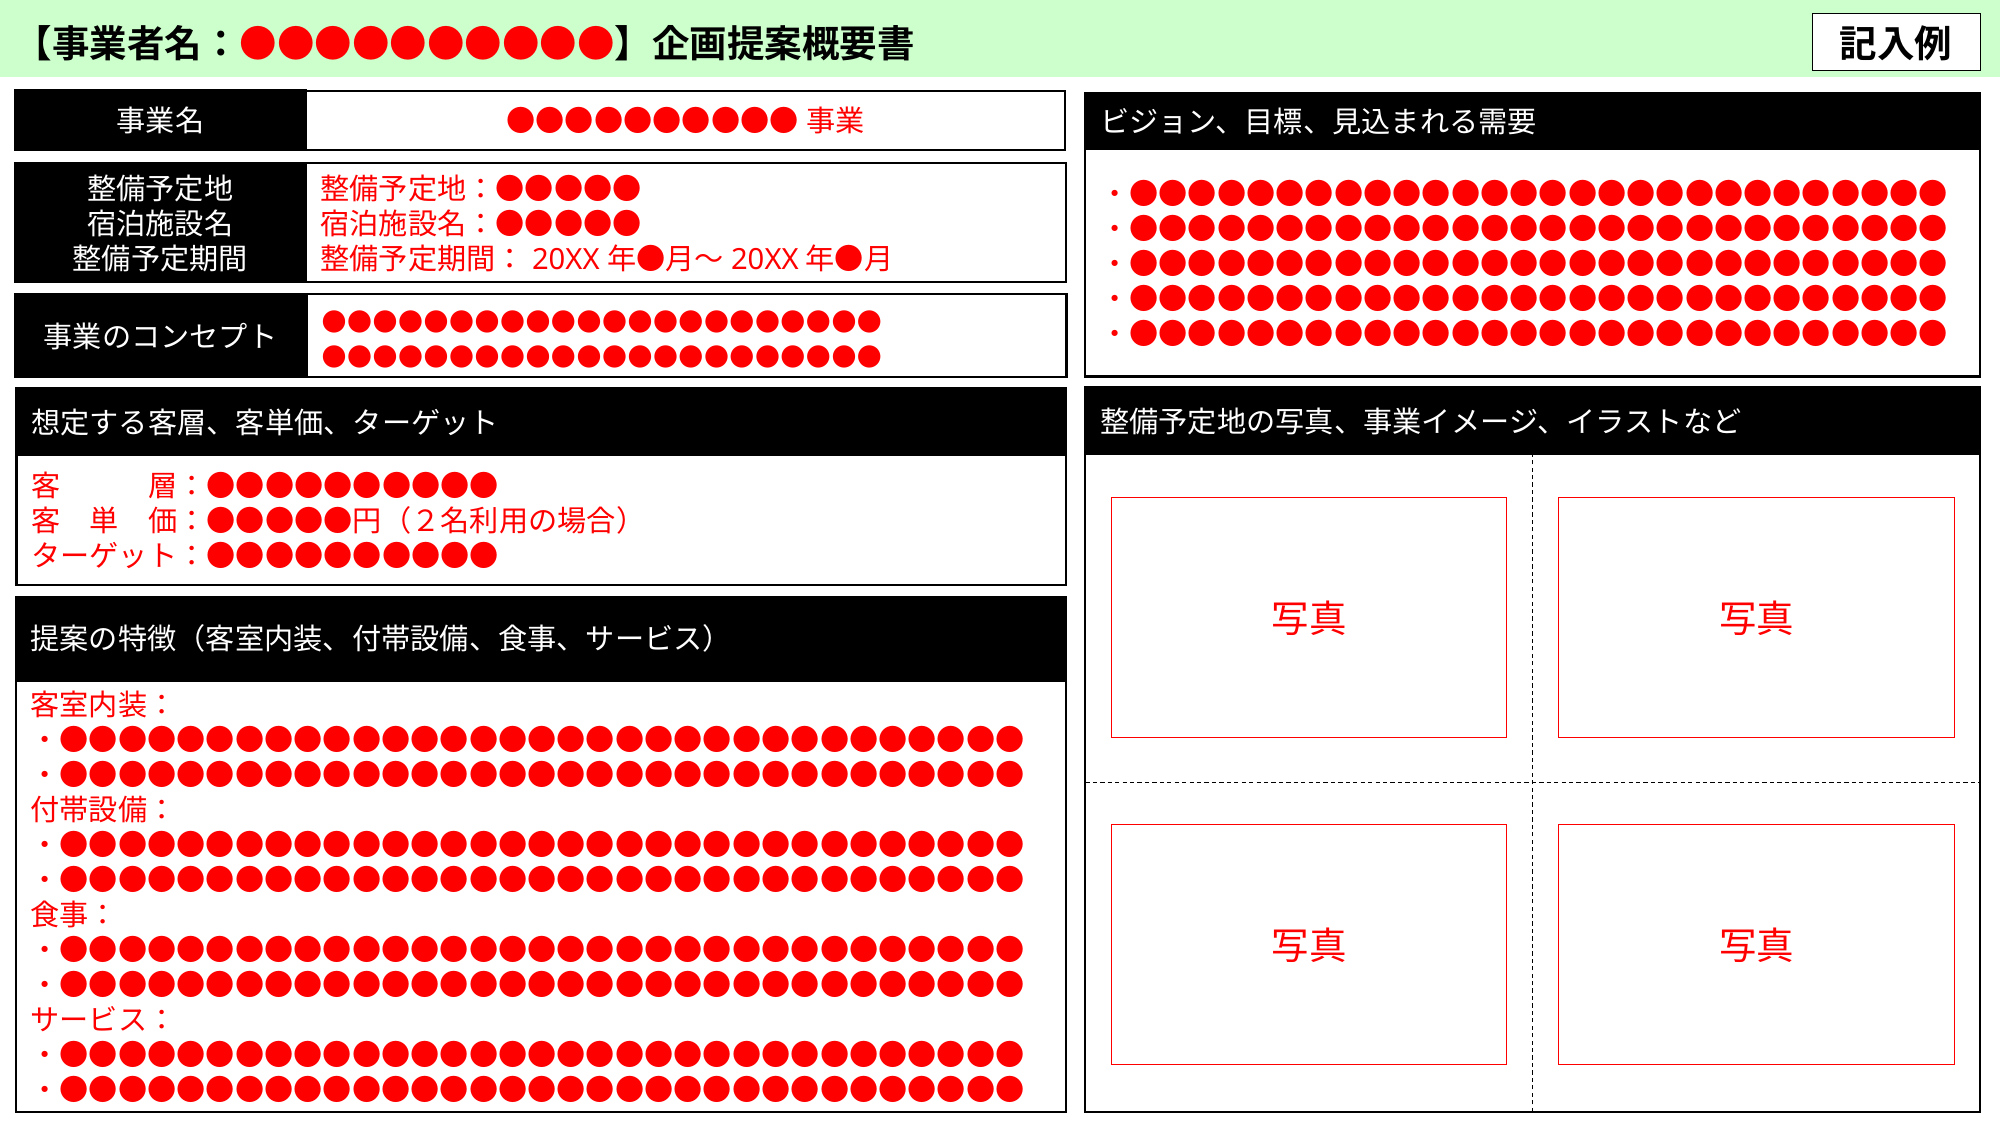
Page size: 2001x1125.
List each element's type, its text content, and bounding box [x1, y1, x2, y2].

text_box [15, 90, 1066, 150]
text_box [15, 294, 1067, 377]
text_box [1084, 455, 1981, 1113]
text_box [16, 388, 1067, 586]
text_box 写真 [1111, 824, 1507, 1065]
text_box 写真 [1111, 497, 1507, 738]
text_box 整備予定地の写真、事業イメージ、イラストなど [1084, 386, 1981, 455]
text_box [15, 163, 1066, 283]
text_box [1085, 92, 1981, 377]
text_box 写真 [1558, 824, 1955, 1065]
text_box 【事業者名：●●●●●●●●●●】企画提案概要書 [0, 13, 932, 73]
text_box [15, 597, 1066, 1112]
text_box [0, 0, 2000, 78]
text_box 記入例 [1812, 13, 1981, 71]
text_box 写真 [1558, 497, 1955, 738]
